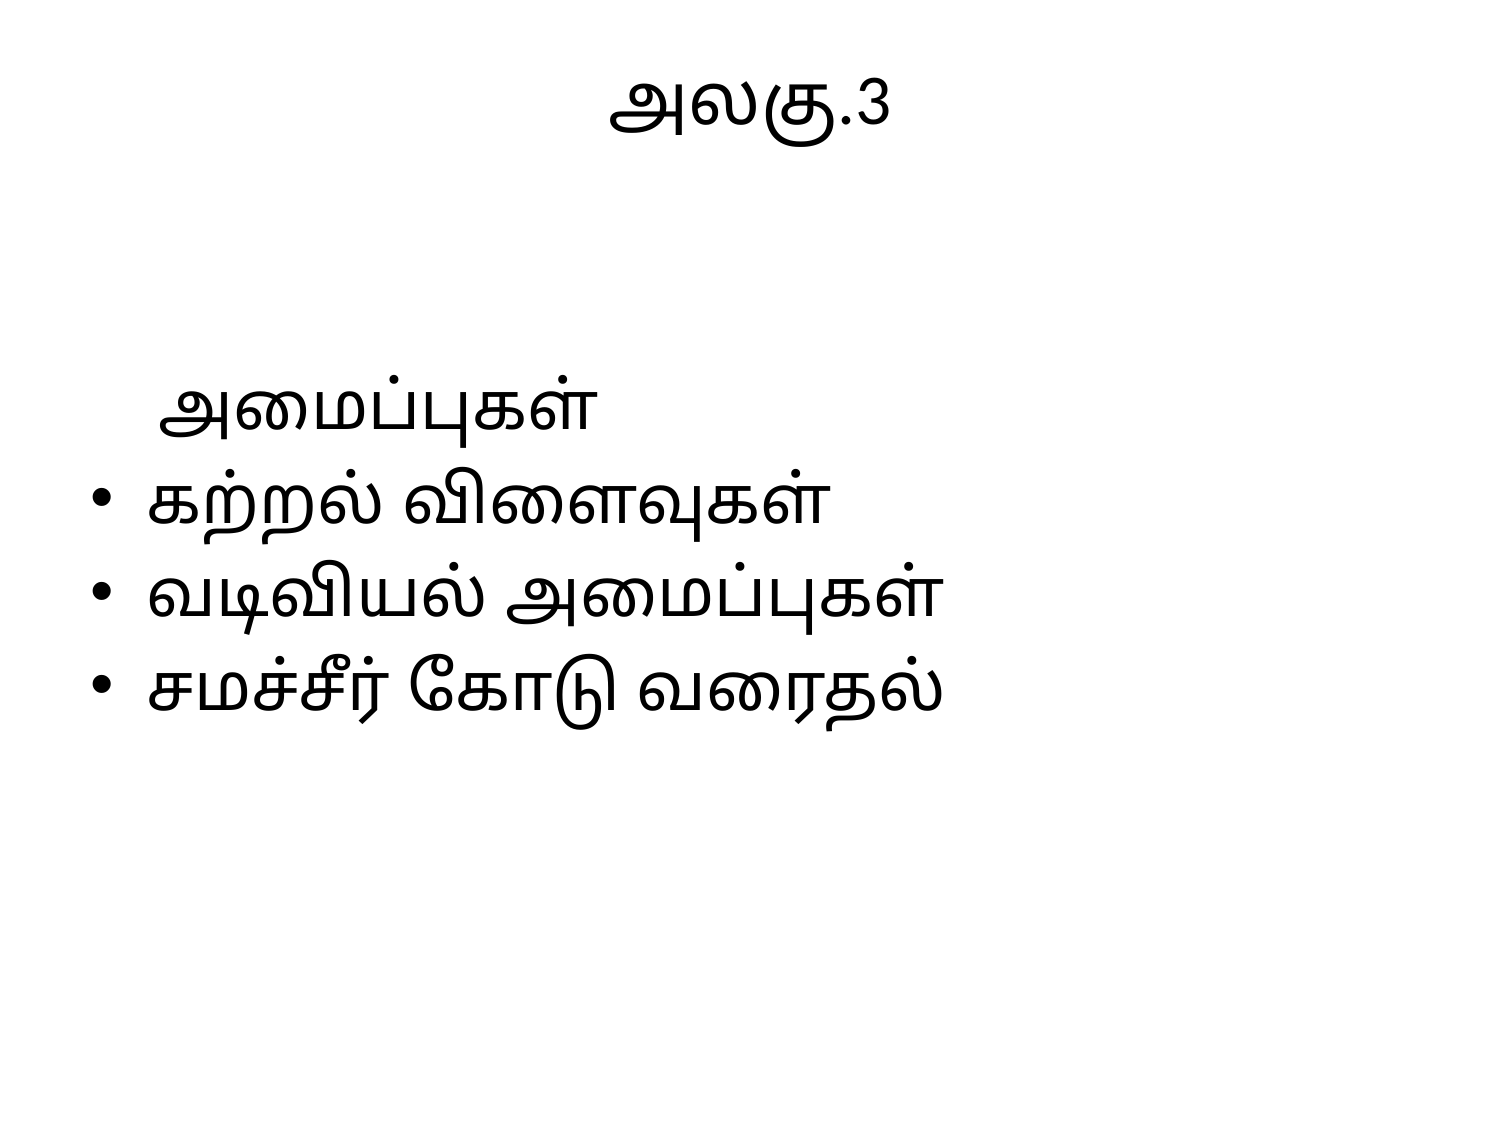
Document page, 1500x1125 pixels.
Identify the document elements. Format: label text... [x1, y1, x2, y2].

title அலகு.3 [75, 45, 1425, 233]
list அமைப்புகள் கற்றல் விளைவுகள் வடிவியல் அமைப்புகள் சமச்சீர் கோடு வரைதல் [75, 262, 1425, 1005]
